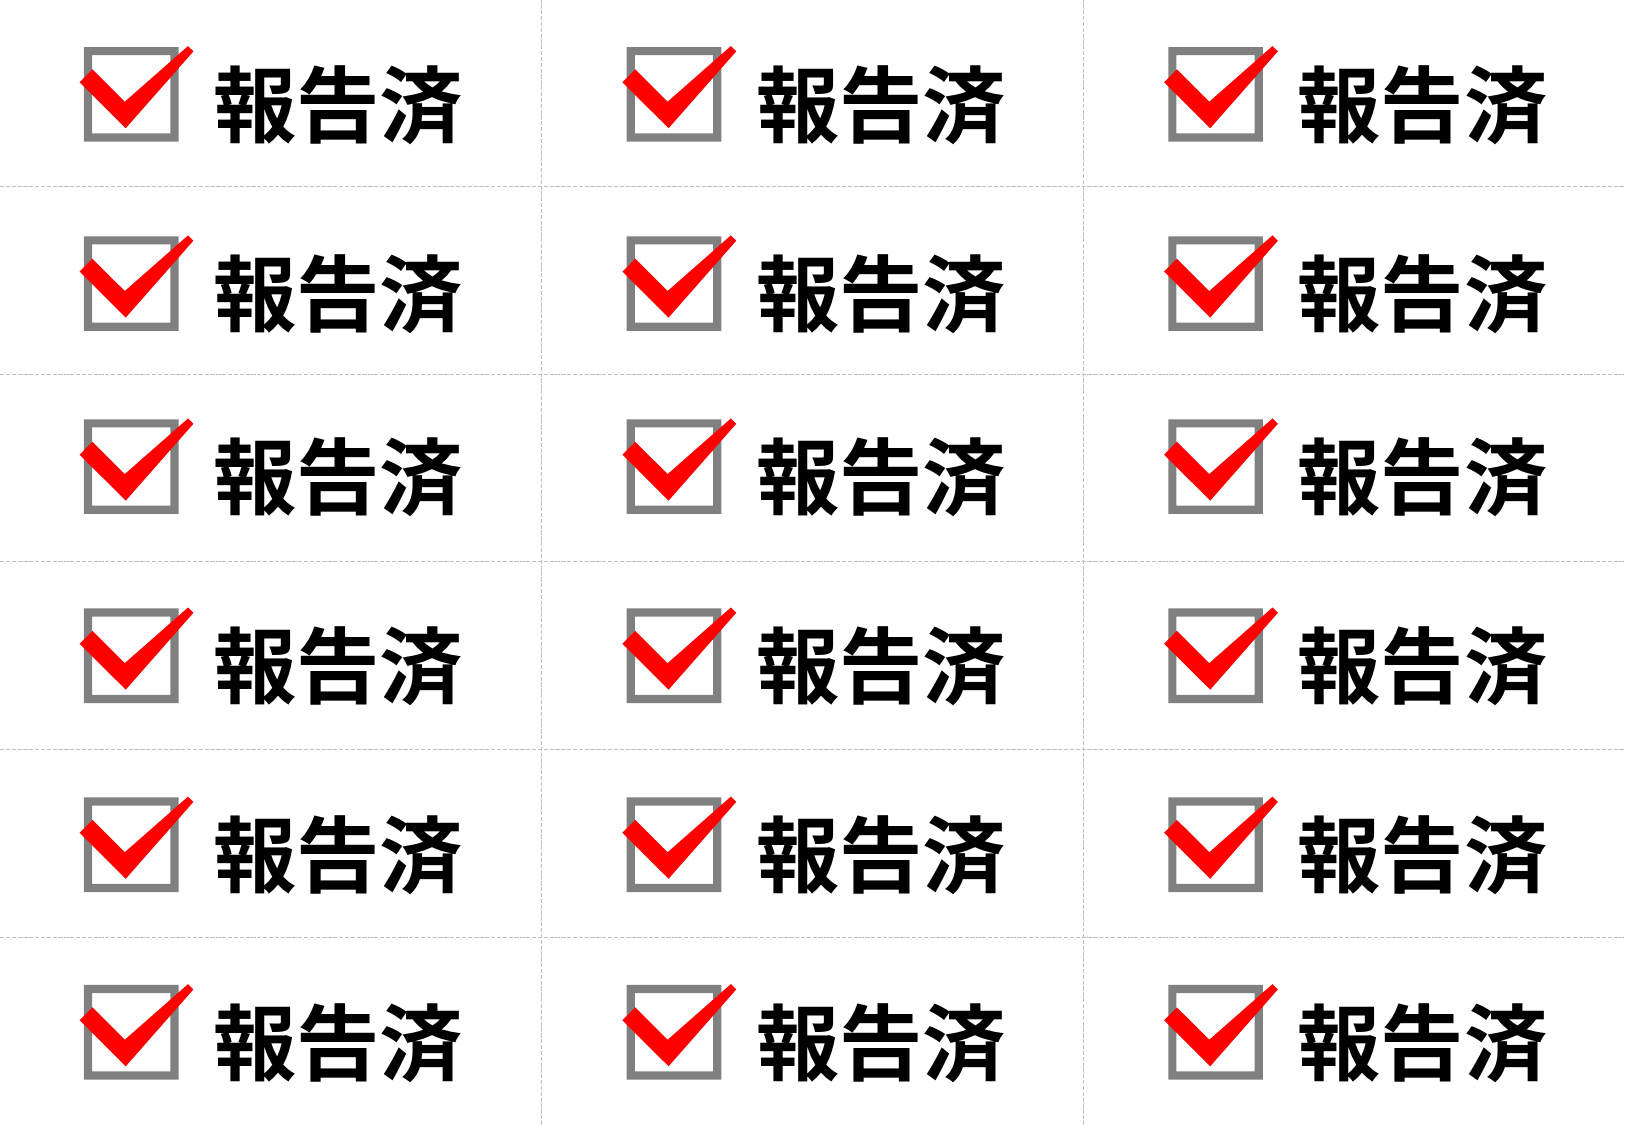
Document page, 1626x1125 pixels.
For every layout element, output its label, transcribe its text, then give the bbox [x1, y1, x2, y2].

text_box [1164, 984, 1278, 1080]
text_box 報告済 [213, 425, 463, 526]
text_box 報告済 [755, 803, 1006, 904]
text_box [79, 46, 194, 142]
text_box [79, 984, 194, 1080]
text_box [79, 607, 194, 704]
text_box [79, 796, 194, 893]
text_box 報告済 [213, 990, 463, 1091]
text_box 報告済 [213, 242, 463, 343]
text_box 報告済 [1297, 990, 1548, 1091]
text_box 報告済 [213, 614, 463, 715]
text_box 報告済 [755, 242, 1006, 343]
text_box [622, 984, 737, 1080]
text_box 報告済 [755, 52, 1006, 153]
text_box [79, 418, 194, 514]
text_box 報告済 [1297, 242, 1548, 343]
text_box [1164, 235, 1278, 331]
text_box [1164, 418, 1278, 514]
text_box 報告済 [1297, 52, 1548, 153]
text_box 報告済 [213, 803, 463, 904]
text_box 報告済 [755, 425, 1006, 526]
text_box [622, 796, 737, 893]
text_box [1164, 607, 1278, 704]
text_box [79, 235, 194, 331]
text_box 報告済 [1297, 614, 1548, 715]
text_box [622, 418, 737, 514]
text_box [622, 46, 737, 142]
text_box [1164, 46, 1278, 142]
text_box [1164, 796, 1278, 893]
text_box 報告済 [755, 990, 1006, 1091]
text_box 報告済 [755, 614, 1006, 715]
text_box 報告済 [213, 52, 463, 153]
text_box 報告済 [1297, 425, 1548, 526]
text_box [622, 607, 737, 704]
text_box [622, 235, 737, 331]
text_box 報告済 [1297, 803, 1548, 904]
